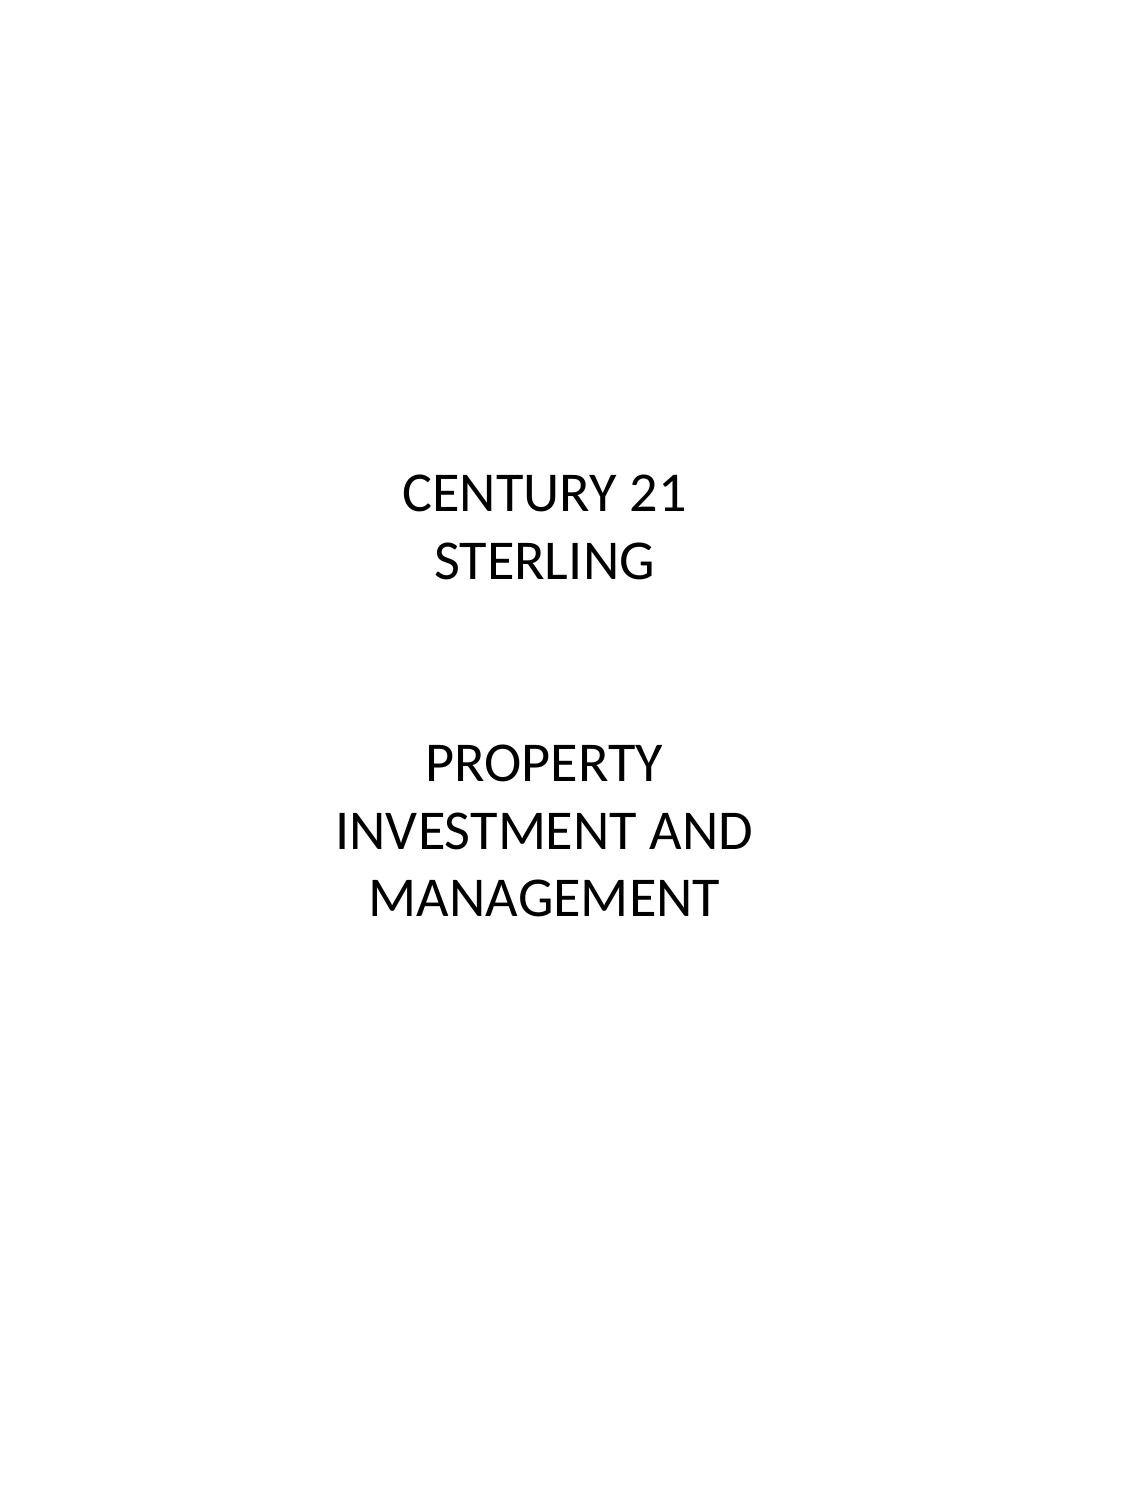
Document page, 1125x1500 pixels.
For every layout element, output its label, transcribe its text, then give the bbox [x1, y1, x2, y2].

text_box CENTURY 21 STERLING PROPERTY INVESTMENT AND MANAGEMENT [313, 448, 777, 936]
